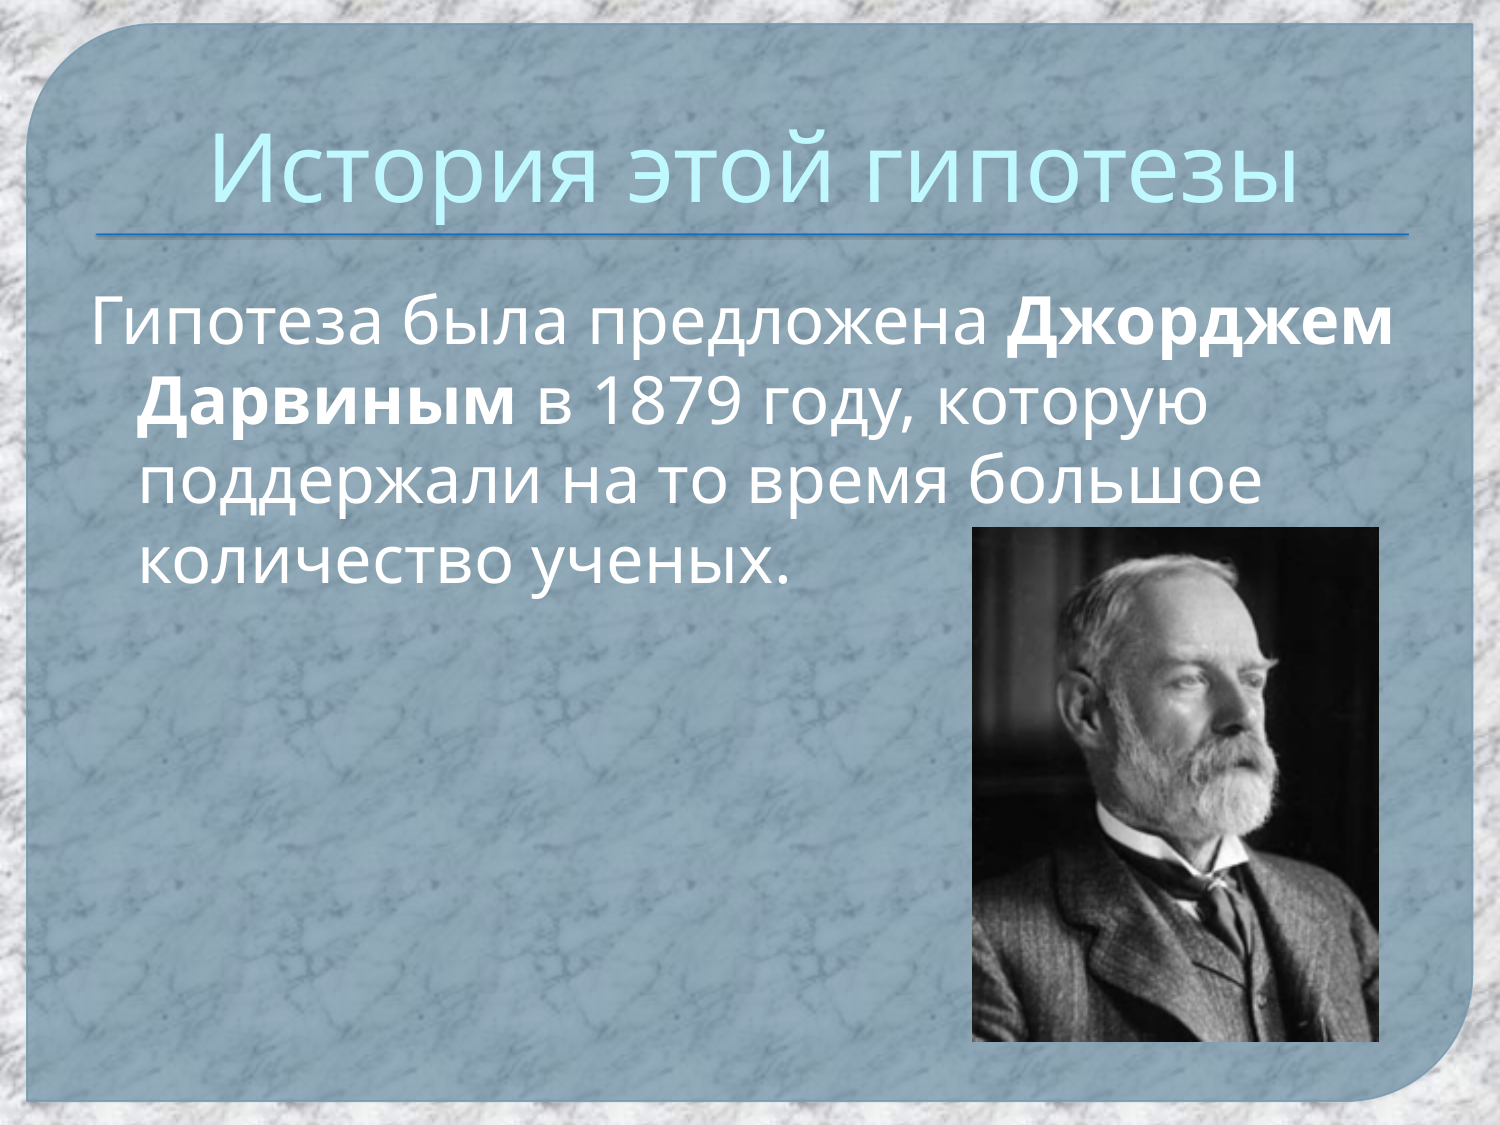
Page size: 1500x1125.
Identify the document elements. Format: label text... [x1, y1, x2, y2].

picture [0, 0, 1500, 1125]
list Гипотеза была предложена Джорджем Дарвиным в 1879 году, которую поддержали на то время большое количество ученых. [75, 270, 1425, 1013]
title История этой гипотезы [75, 41, 1425, 230]
